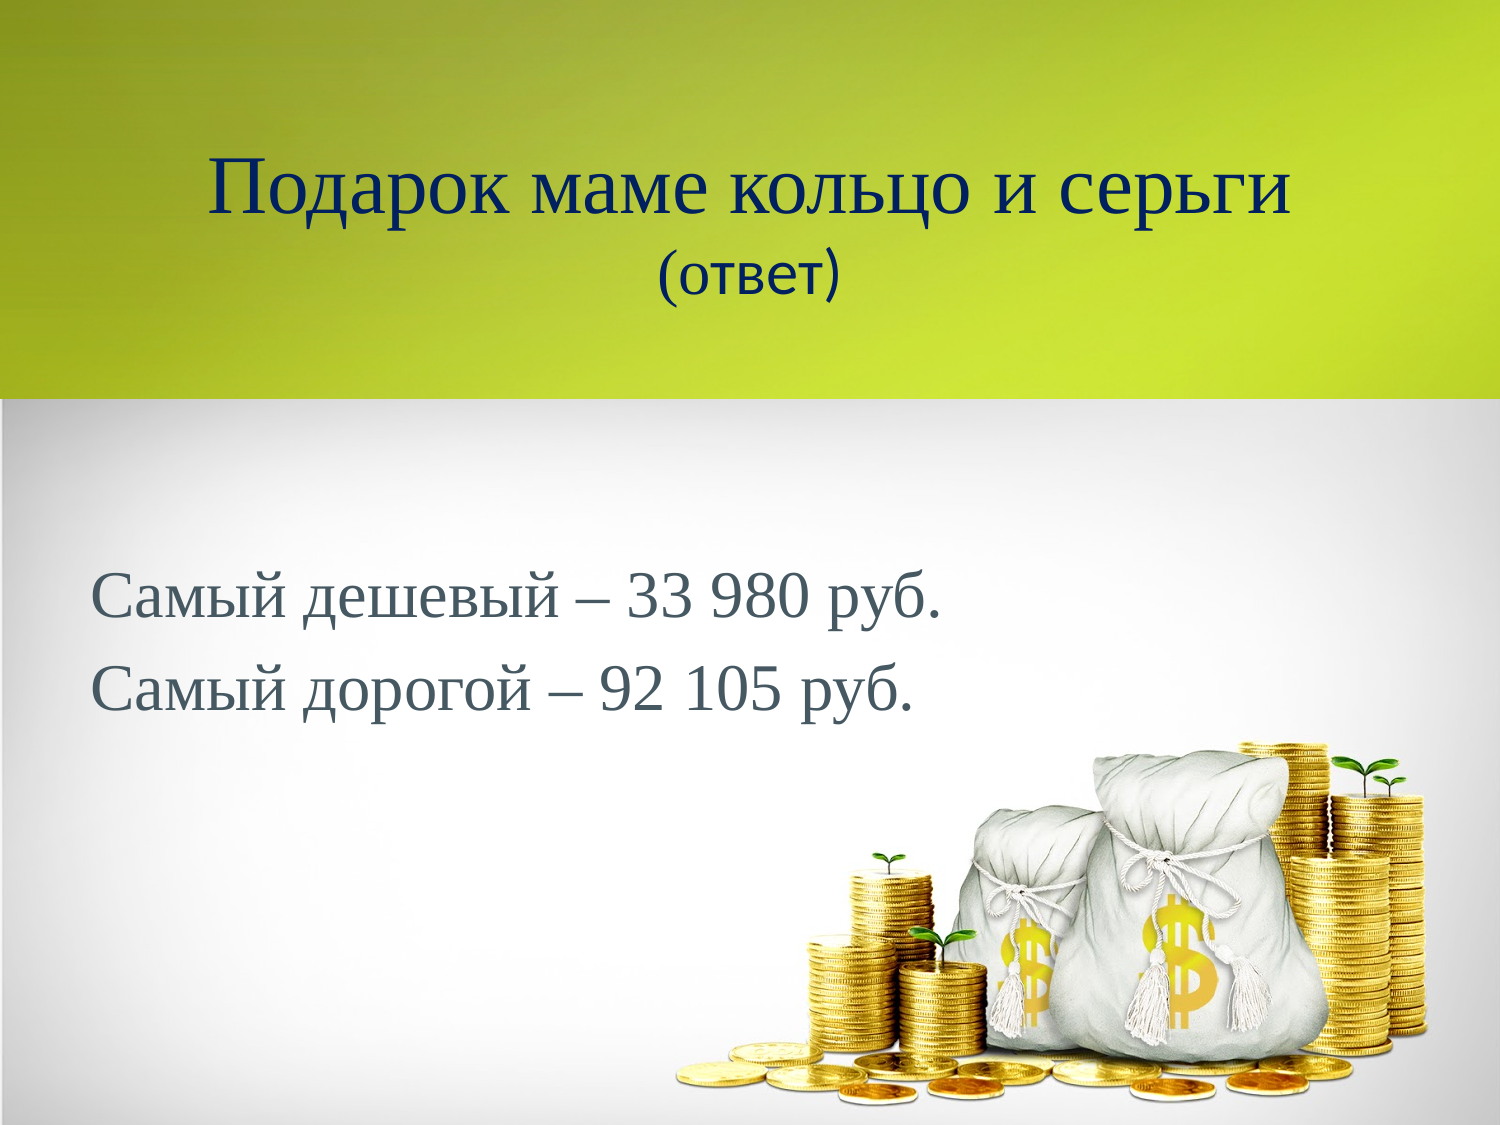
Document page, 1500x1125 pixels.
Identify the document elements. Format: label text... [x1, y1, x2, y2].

title Подарок маме кольцо и серьги (ответ) [75, 99, 1425, 338]
picture [0, 0, 1500, 1125]
